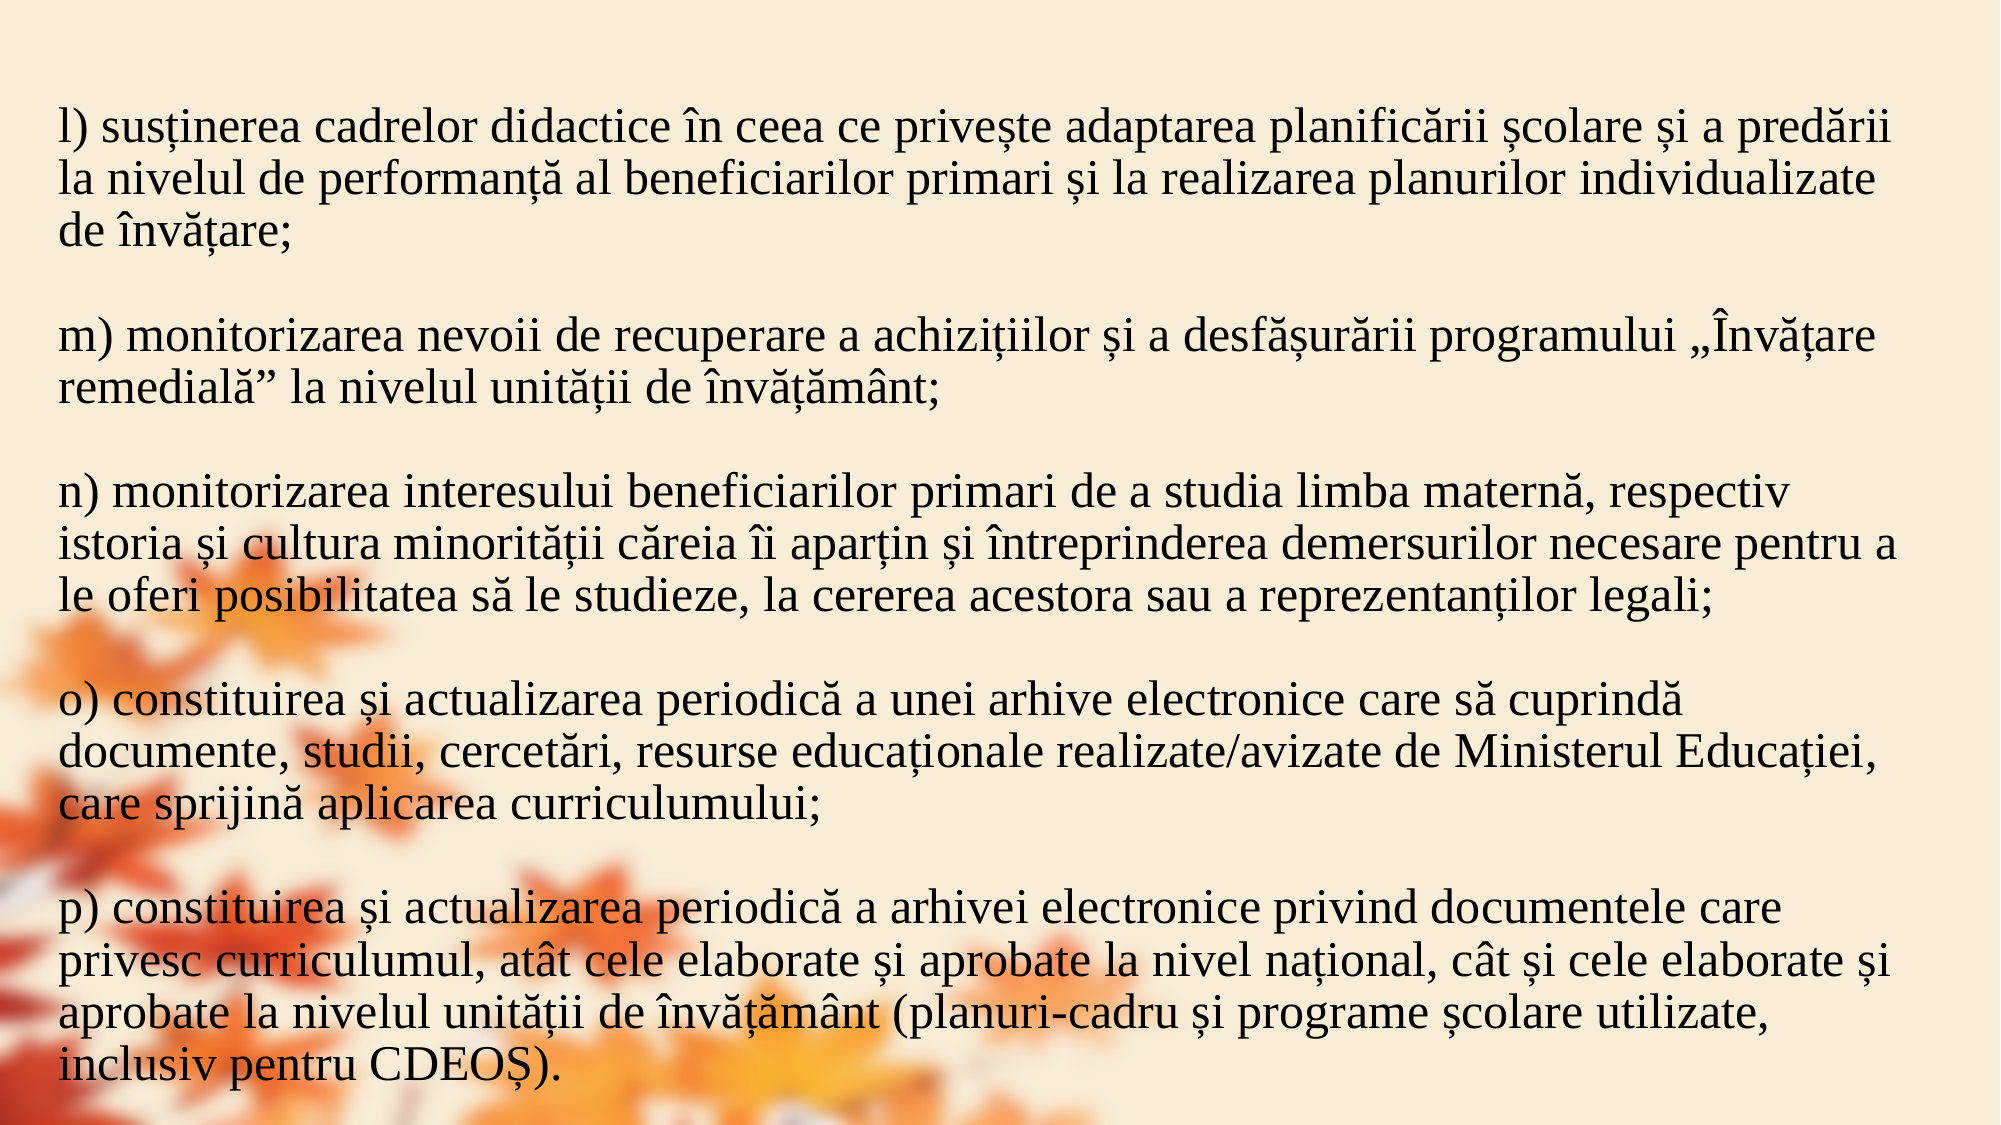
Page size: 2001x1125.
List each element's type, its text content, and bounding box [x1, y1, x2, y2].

list l) susținerea cadrelor didactice în ceea ce privește adaptarea planificării școlare și a predării la nivelul de performanță al beneficiarilor primari și la realizarea planurilor individualizate de învățare; m) monitorizarea nevoii de recuperare a achizițiilor și a desfășurării programului „Învățare remedială” la nivelul unității de învățământ; n) monitorizarea interesului beneficiarilor primari de a studia limba maternă, respectiv istoria și cultura minorității căreia îi aparțin și întreprinderea demersurilor necesare pentru a le oferi posibilitatea să le studieze, la cererea acestora sau a reprezentanților legali; o) constituirea și actualizarea periodică a unei arhive electronice care să cuprindă documente, studii, cercetări, resurse educaționale realizate/avizate de Ministerul Educației, care sprijină aplicarea curriculumului; p) constituirea și actualizarea periodică a arhivei electronice privind documentele care privesc curriculumul, atât cele elaborate și aprobate la nivel național, cât și cele elaborate și aprobate la nivelul unității de învățământ (planuri-cadru și programe școlare utilizate, inclusiv pentru CDEOȘ). [43, 93, 1944, 1041]
picture [0, 0, 2001, 1125]
